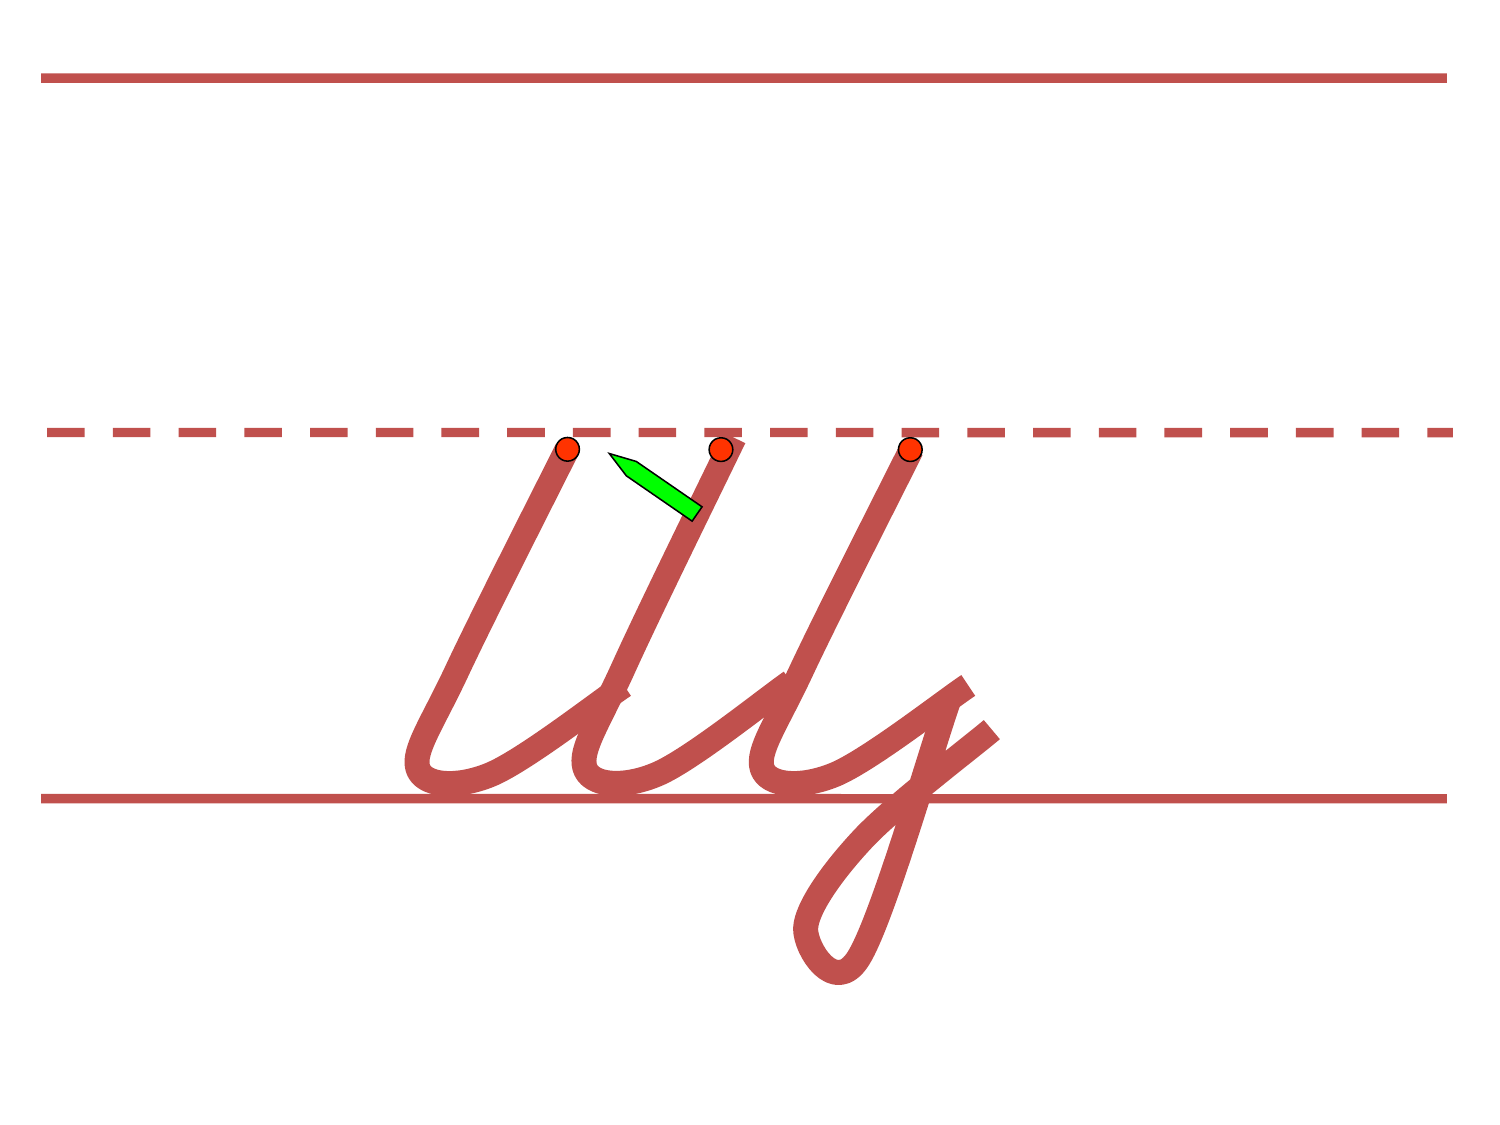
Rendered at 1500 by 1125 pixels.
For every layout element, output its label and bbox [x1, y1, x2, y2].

text_box [412, 437, 993, 997]
text_box [40, 77, 1454, 799]
